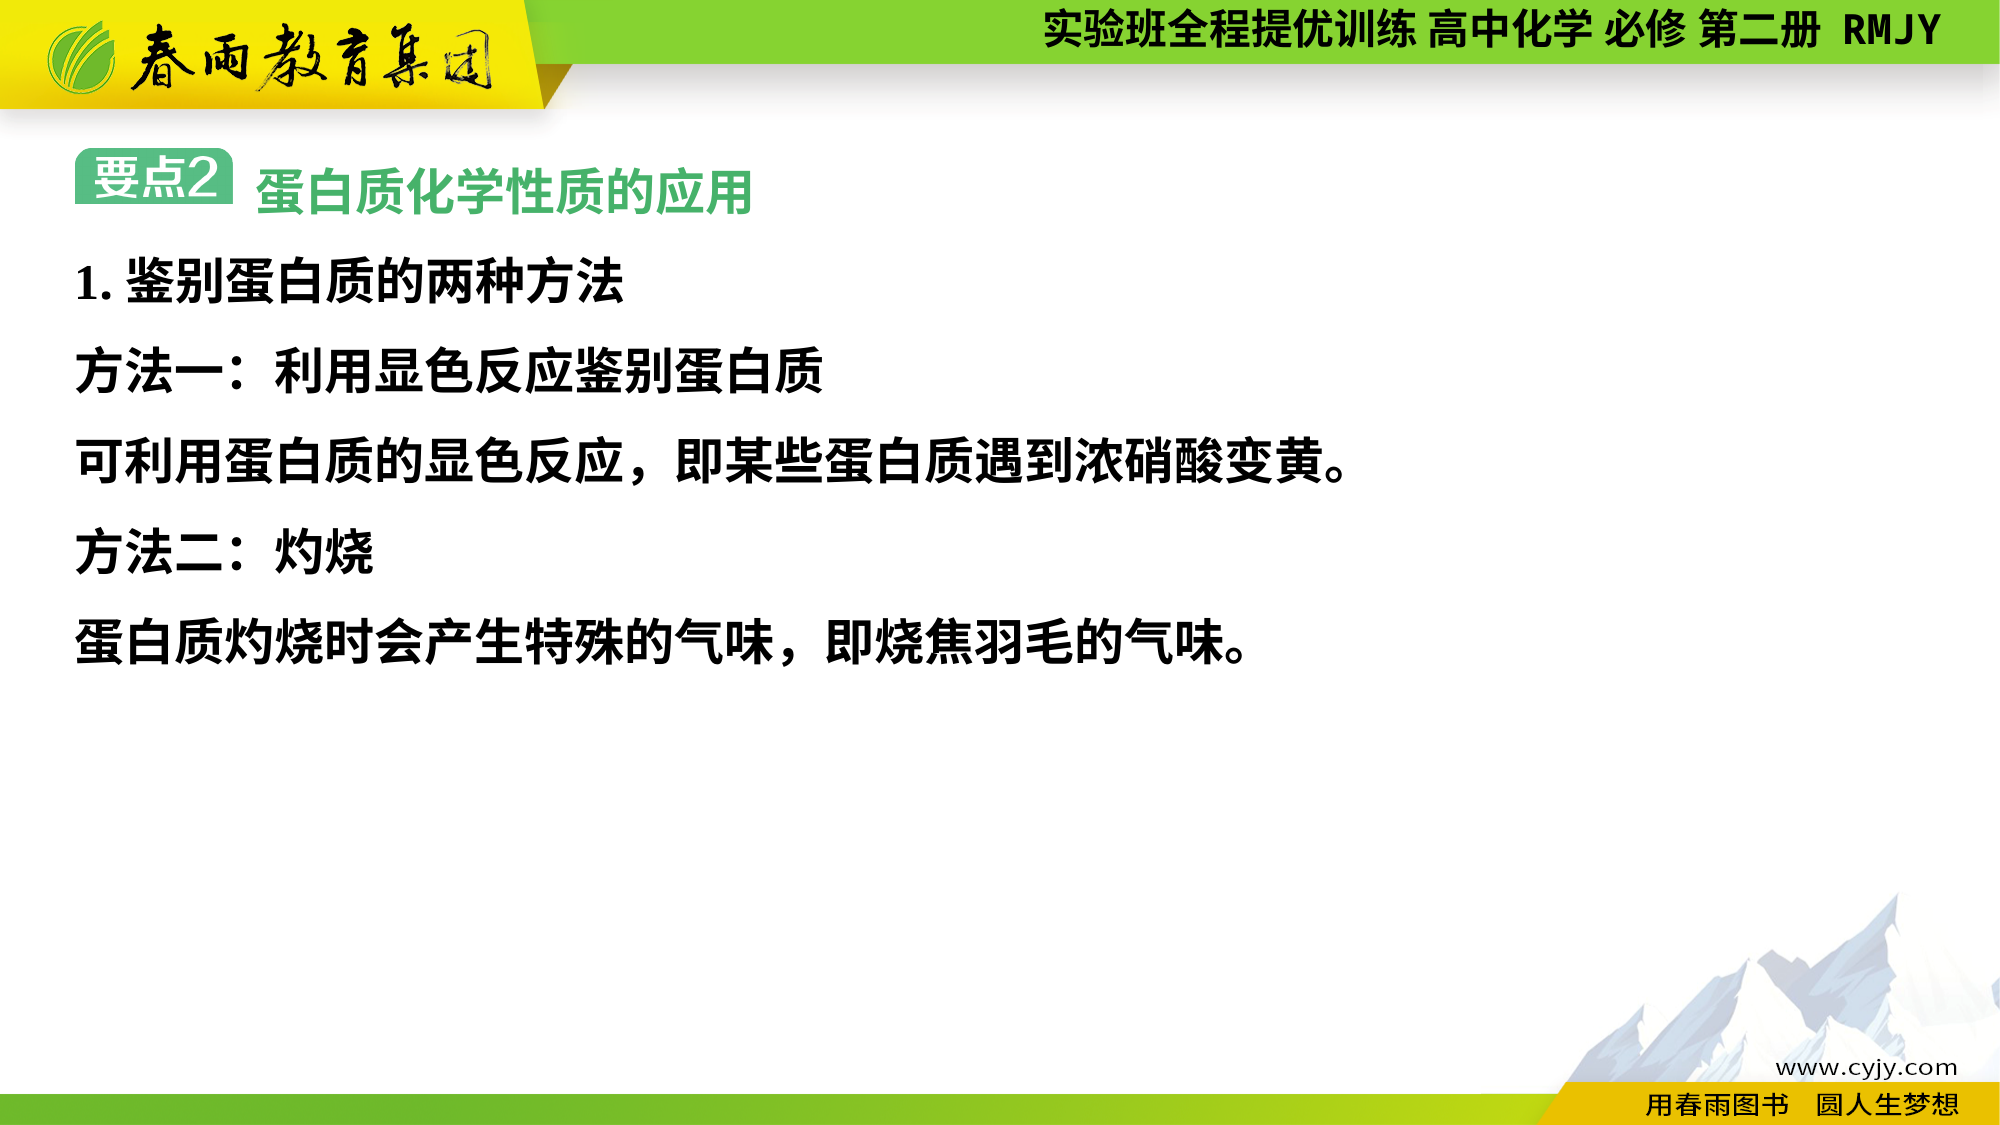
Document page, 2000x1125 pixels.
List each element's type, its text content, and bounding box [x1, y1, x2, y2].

list 蛋白质化学性质的应用 1.鉴别蛋白质的两种方法 方法一：利用显色反应鉴别蛋白质 可利用蛋白质的显色反应，即某些蛋白质遇到浓硝酸变黄。 方法二：灼烧 蛋白质灼烧时会产生特殊的气味，即烧焦羽毛的气味。 [59, 122, 1944, 672]
picture [0, 0, 2000, 1125]
